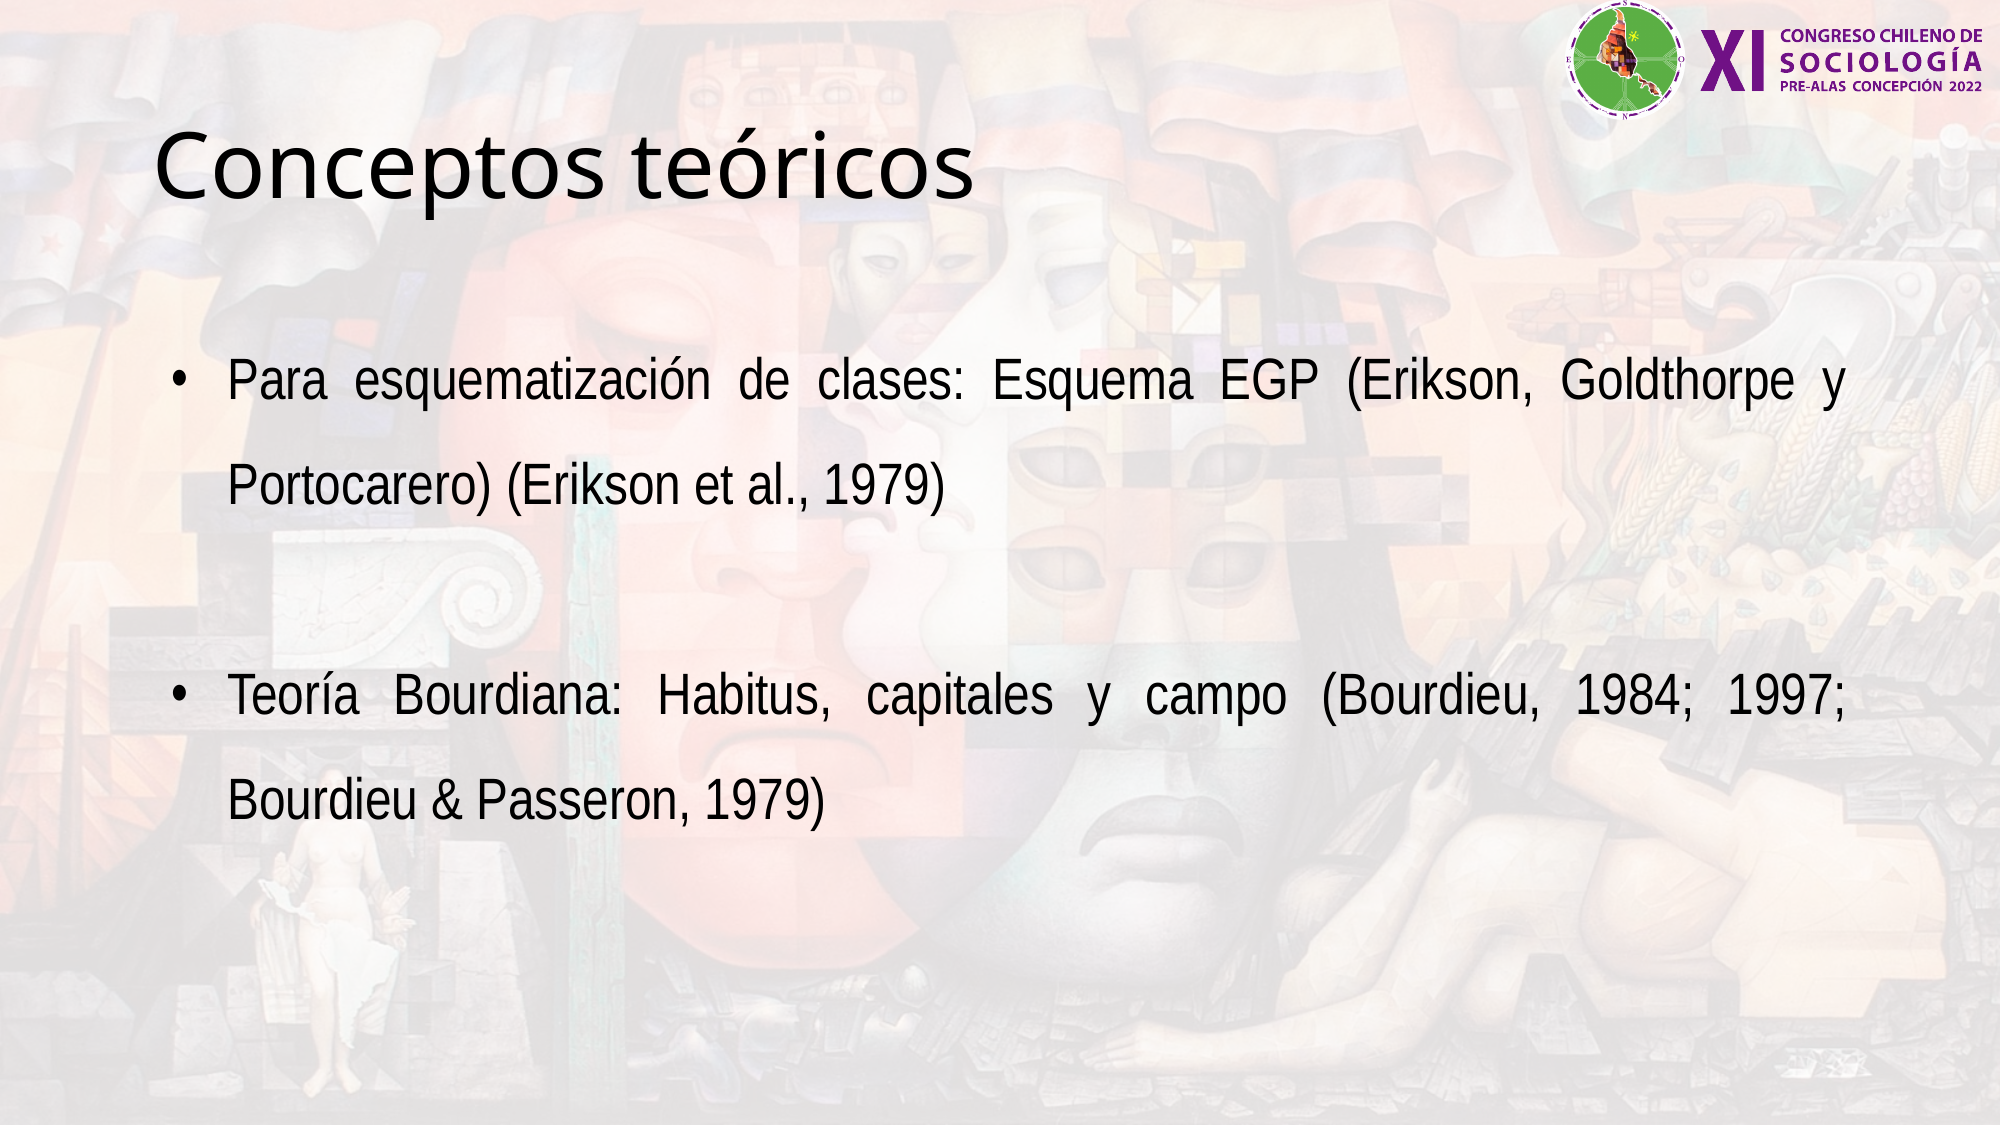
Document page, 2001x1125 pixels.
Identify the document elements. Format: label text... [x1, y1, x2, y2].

list Para esquematización de clases: Esquema EGP (Erikson, Goldthorpe y Portocarero) (Erikson et al., 1979) Teoría Bourdiana: Habitus, capitales y campo (Bourdieu, 1984; 1997; Bourdieu & Passeron, 1979) [137, 299, 1863, 1014]
picture [1565, 0, 1982, 121]
title Conceptos teóricos [137, 59, 1863, 278]
